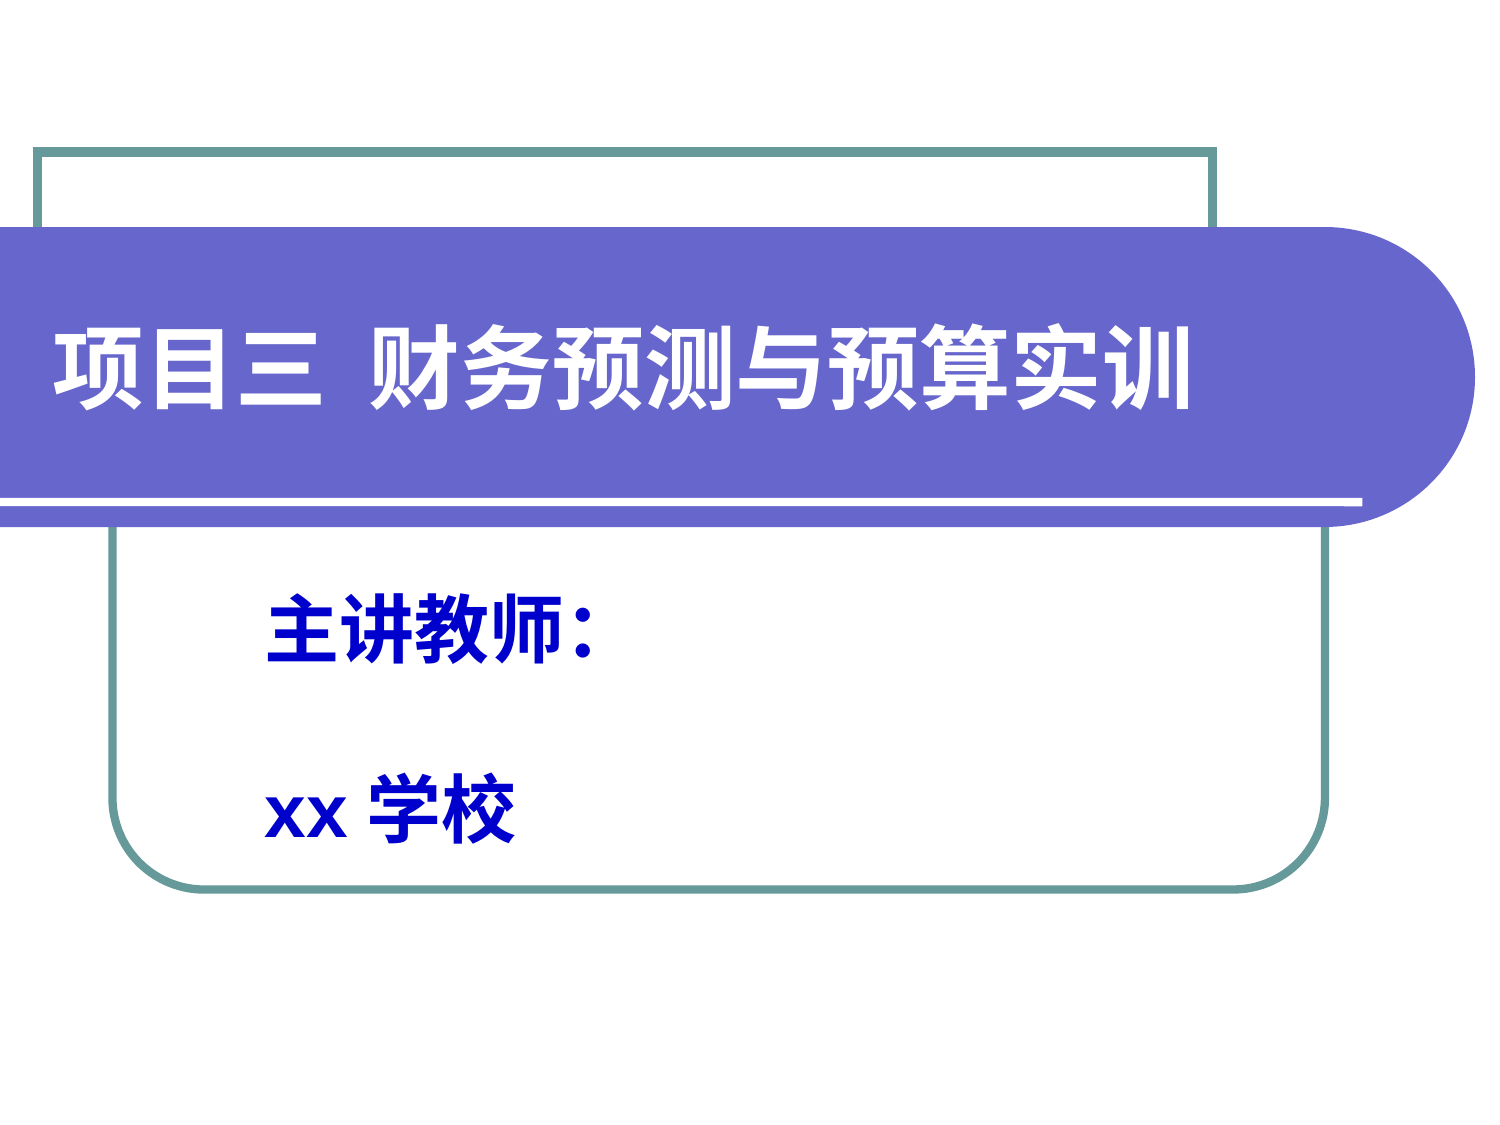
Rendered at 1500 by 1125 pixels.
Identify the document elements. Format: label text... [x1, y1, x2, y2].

title 项目三 财务预测与预算实训 [37, 233, 1363, 499]
text_box 主讲教师： xx学校 [249, 574, 1013, 860]
